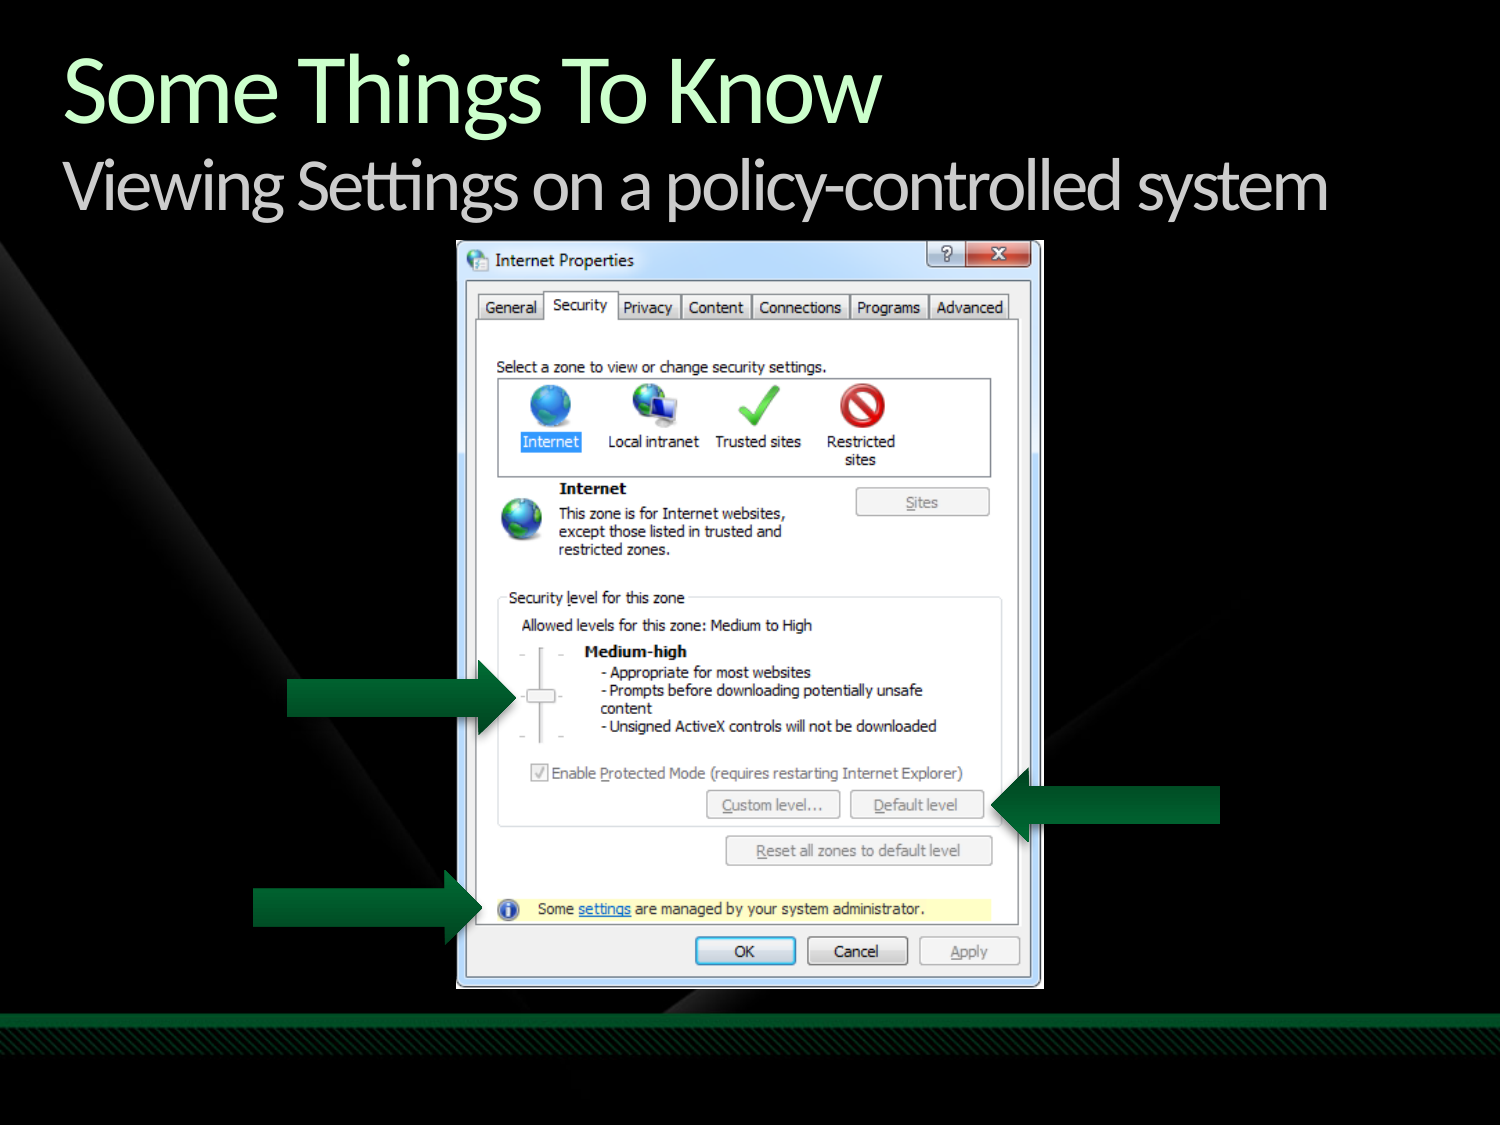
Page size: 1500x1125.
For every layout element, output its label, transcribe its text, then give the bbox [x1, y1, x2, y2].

text_box [1049, 786, 1221, 824]
title Some Things To Know Viewing Settings on a policy-controlled system [62, 37, 1438, 229]
text_box [253, 870, 450, 946]
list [456, 239, 1044, 989]
picture [0, 0, 1500, 1125]
text_box [286, 679, 450, 717]
